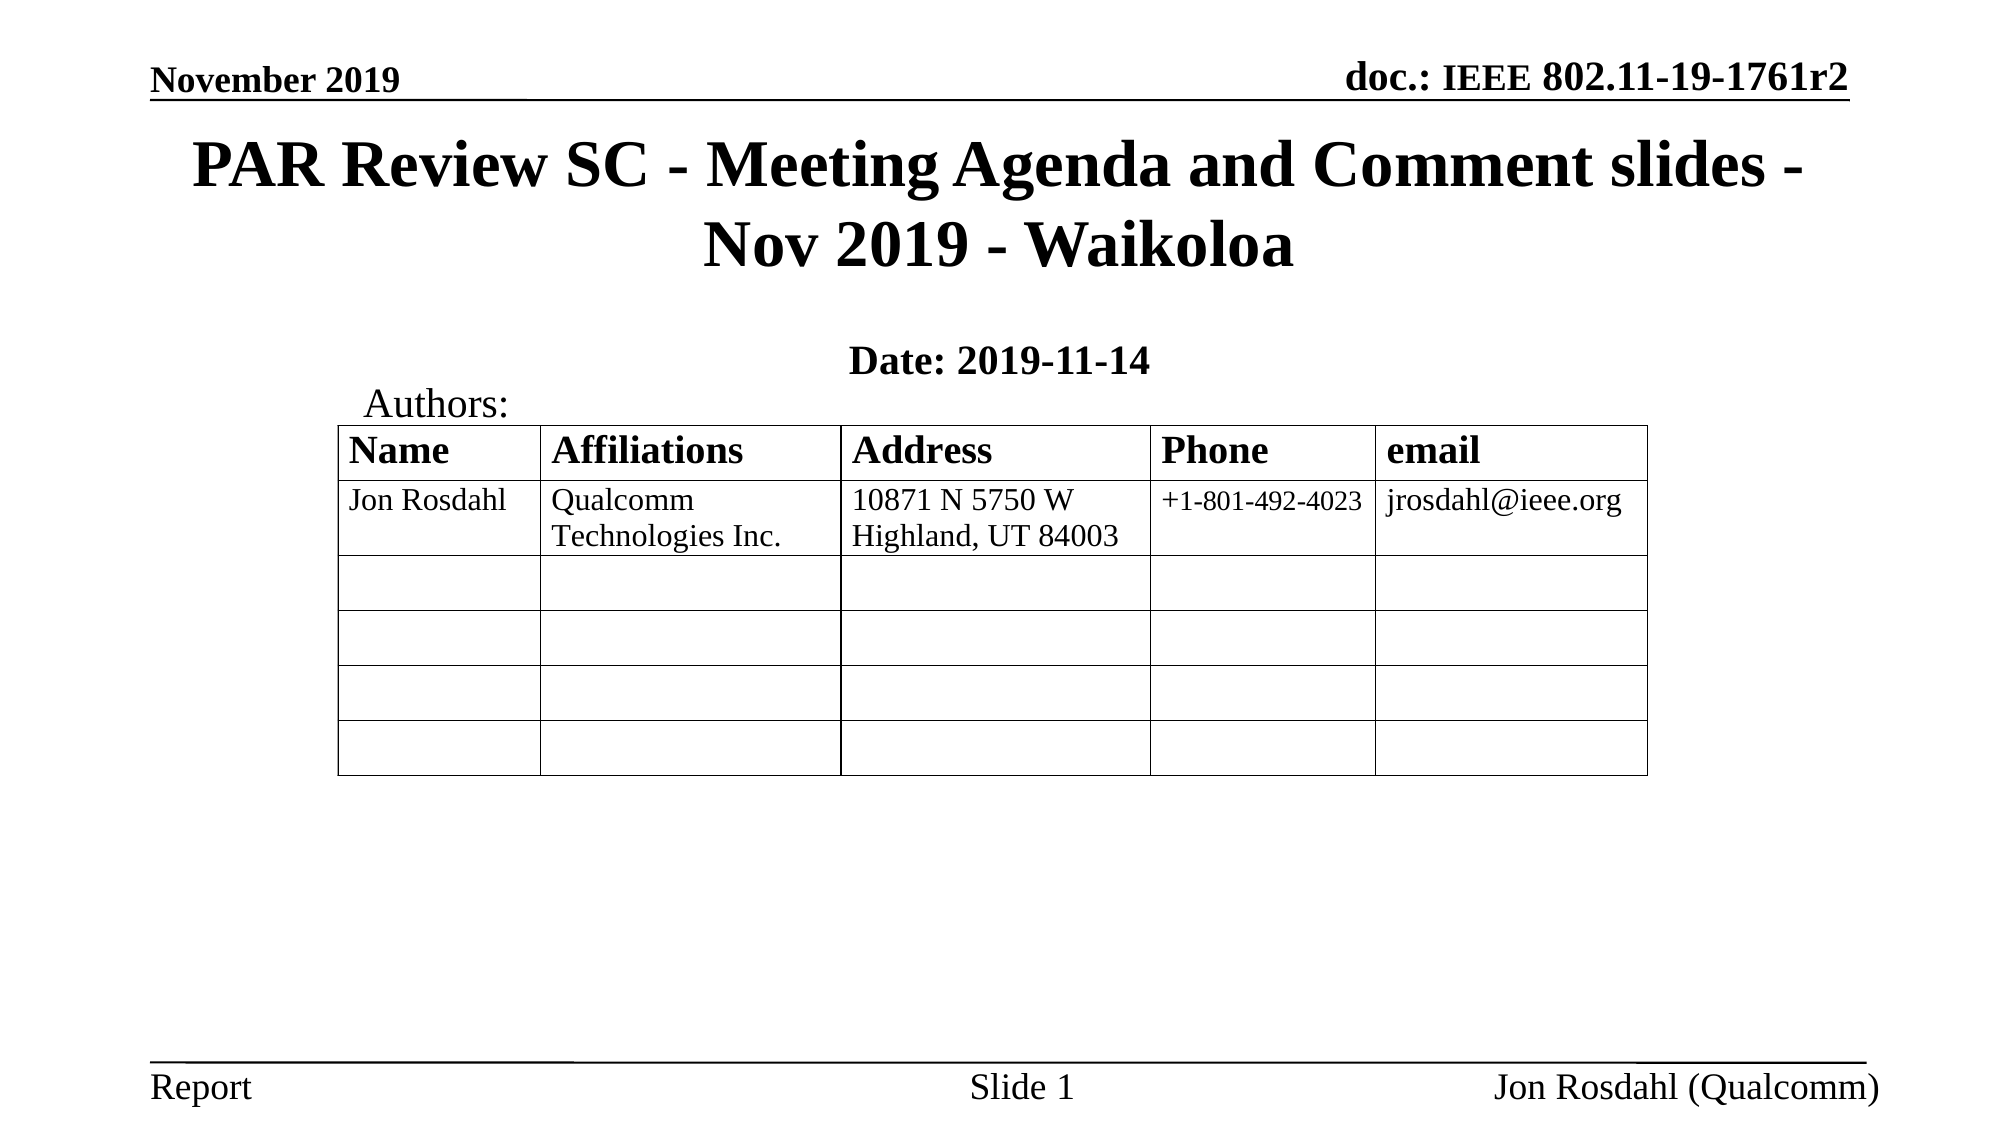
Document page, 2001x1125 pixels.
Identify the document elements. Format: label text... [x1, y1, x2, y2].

slide_number Slide 1 [950, 1061, 1095, 1125]
title PAR Review SC - Meeting Agenda and Comment slides - Nov 2019 - Waikoloa [149, 112, 1850, 288]
list Date: 2019-11-14 [149, 324, 1850, 1000]
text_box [337, 424, 1651, 823]
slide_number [149, 49, 431, 100]
footer Jon Rosdahl (Qualcomm) [1436, 1061, 1881, 1108]
text_box Authors: [348, 368, 586, 423]
